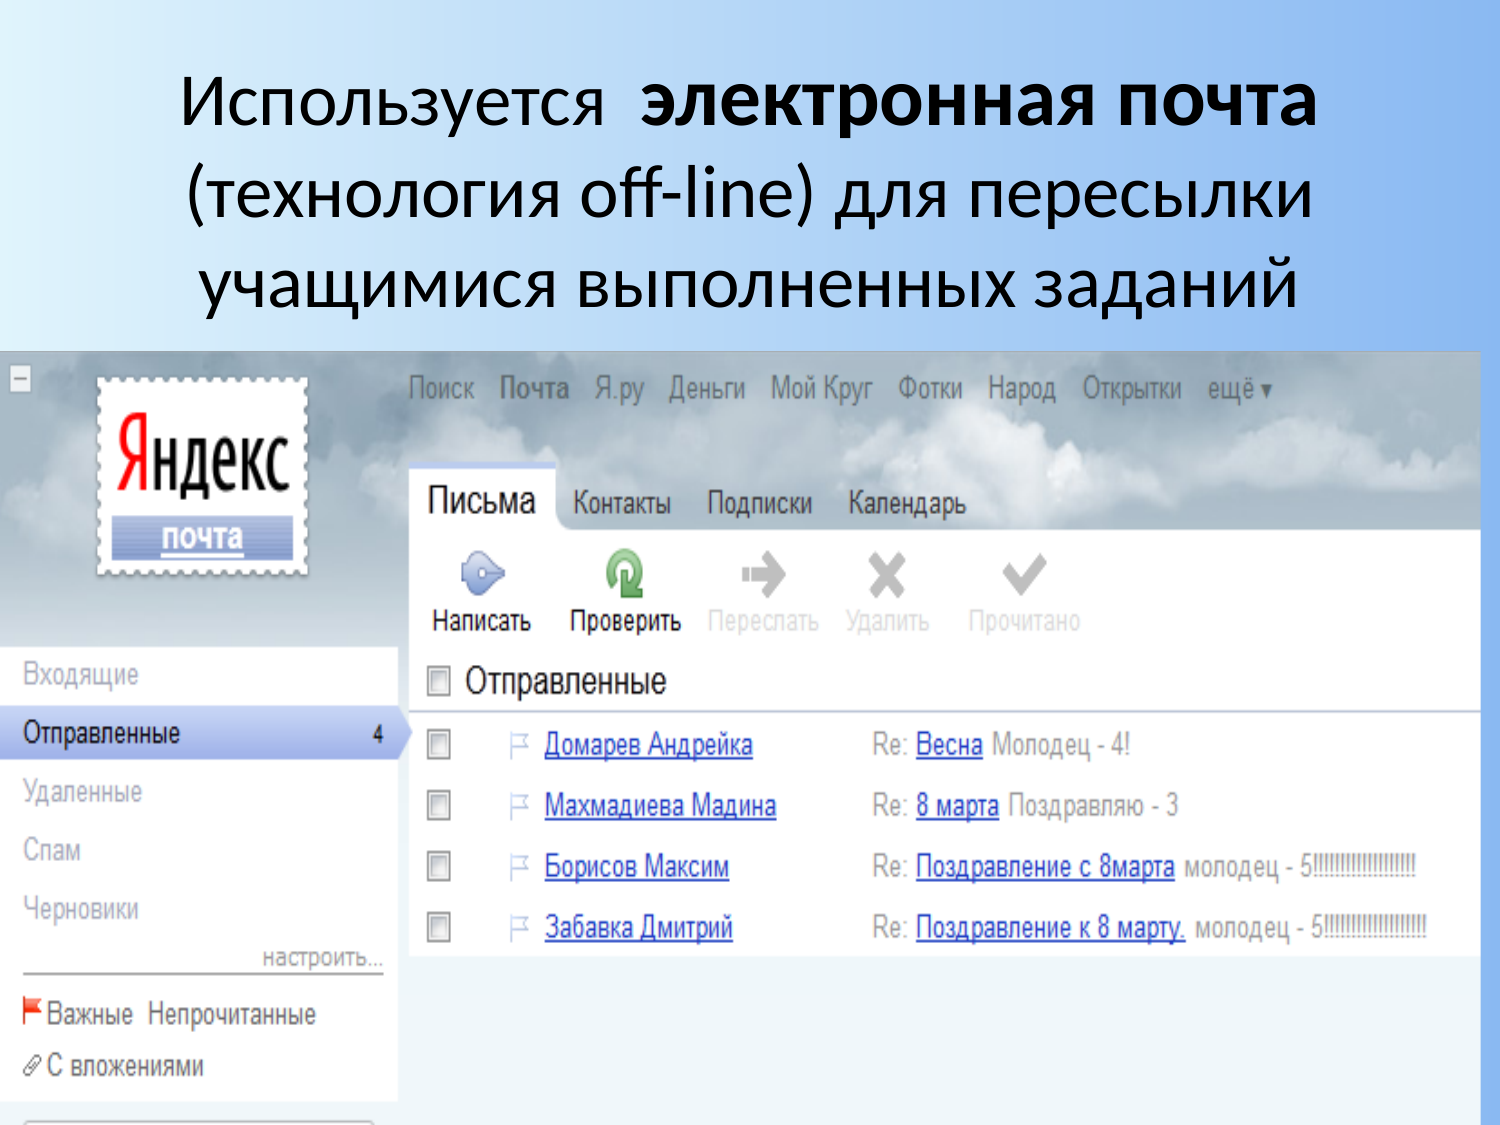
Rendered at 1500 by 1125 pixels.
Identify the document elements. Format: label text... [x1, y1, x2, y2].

picture [0, 0, 1500, 1125]
text_box Используется электронная почта (технология off-line) для пересылки учащимися выполненных заданий [35, 35, 1465, 330]
